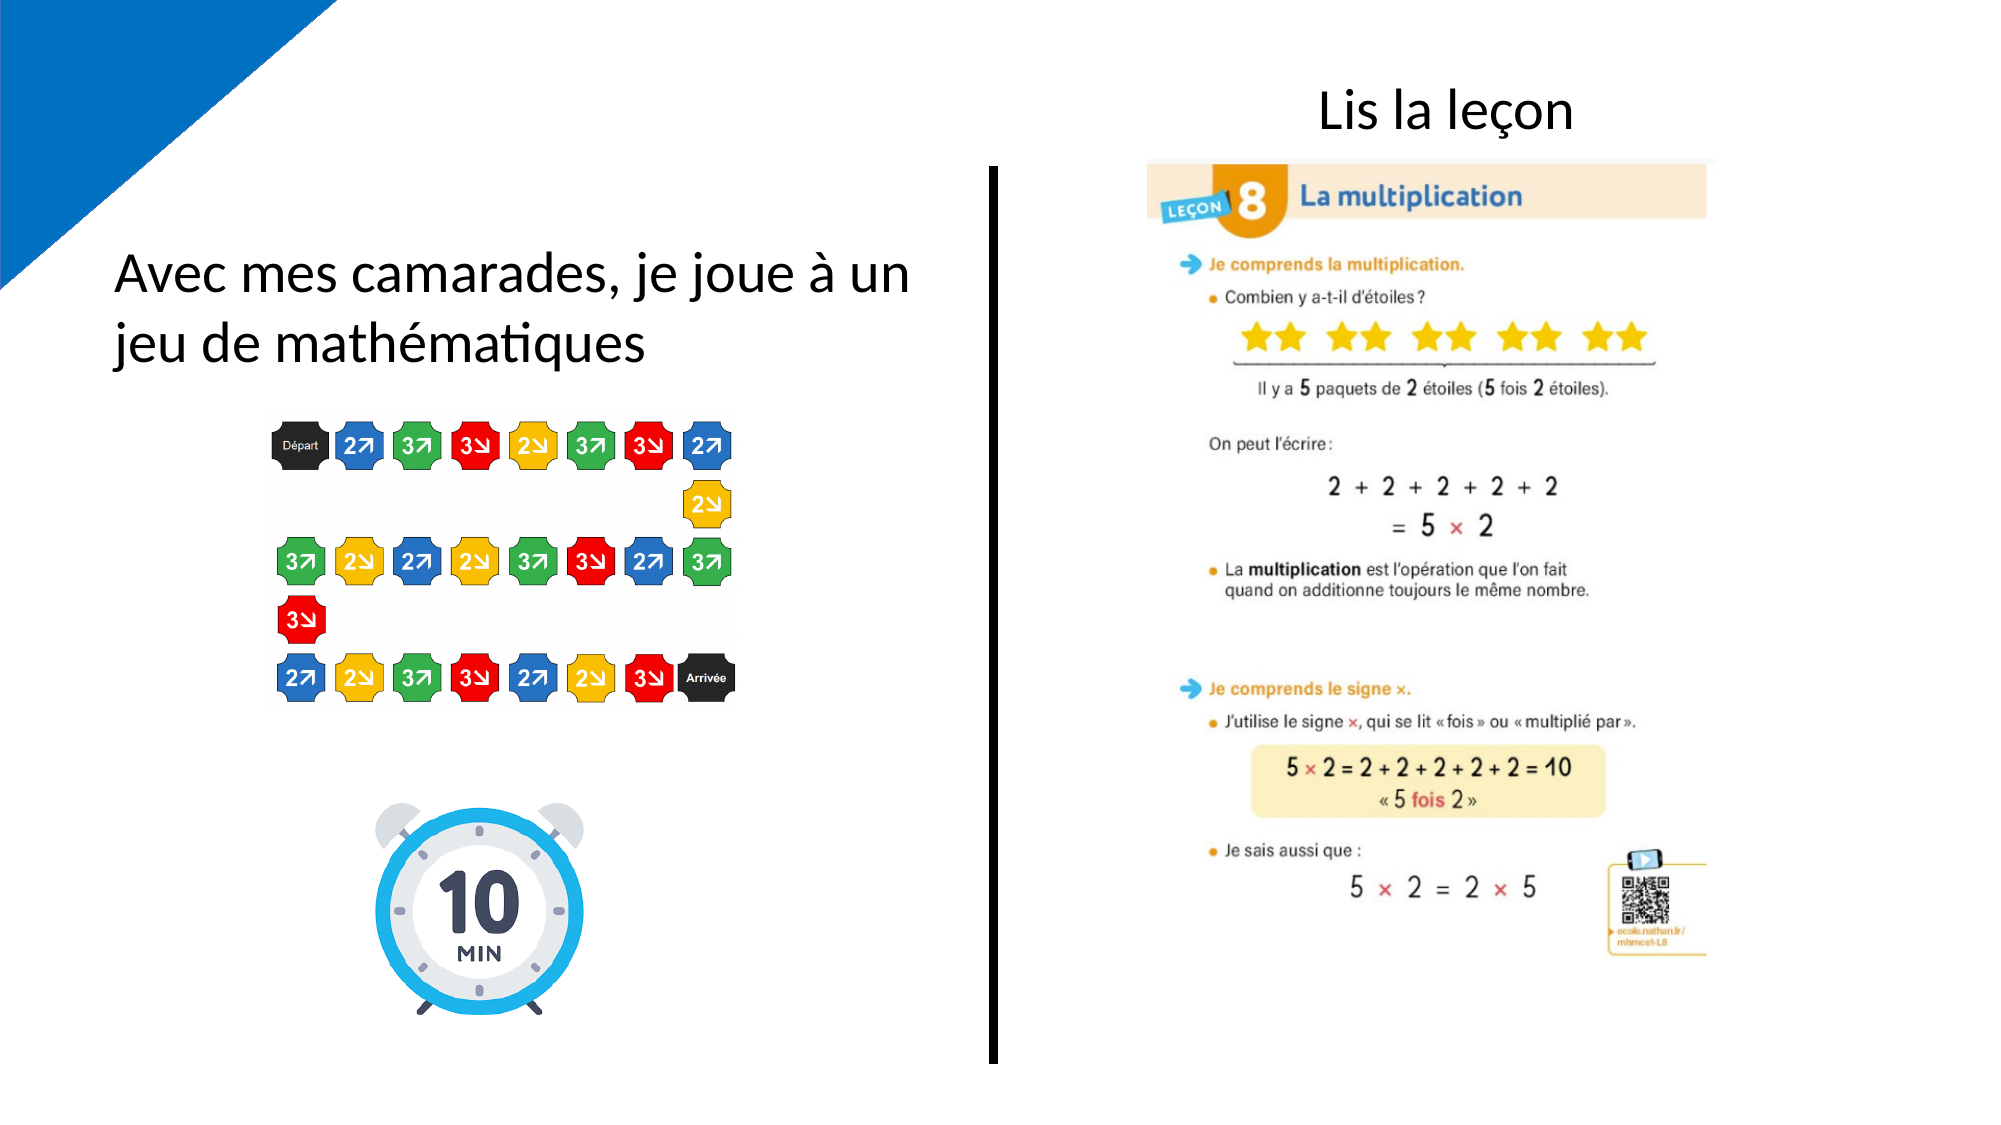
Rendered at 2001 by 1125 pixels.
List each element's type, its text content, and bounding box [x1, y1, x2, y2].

picture [264, 411, 739, 710]
text_box [0, 0, 337, 290]
picture [373, 803, 585, 1015]
text_box Lis la leçon [1303, 63, 1682, 149]
picture [1146, 159, 1717, 962]
text_box Avec mes camarades, je joue à un jeu de mathématiques [100, 226, 958, 382]
